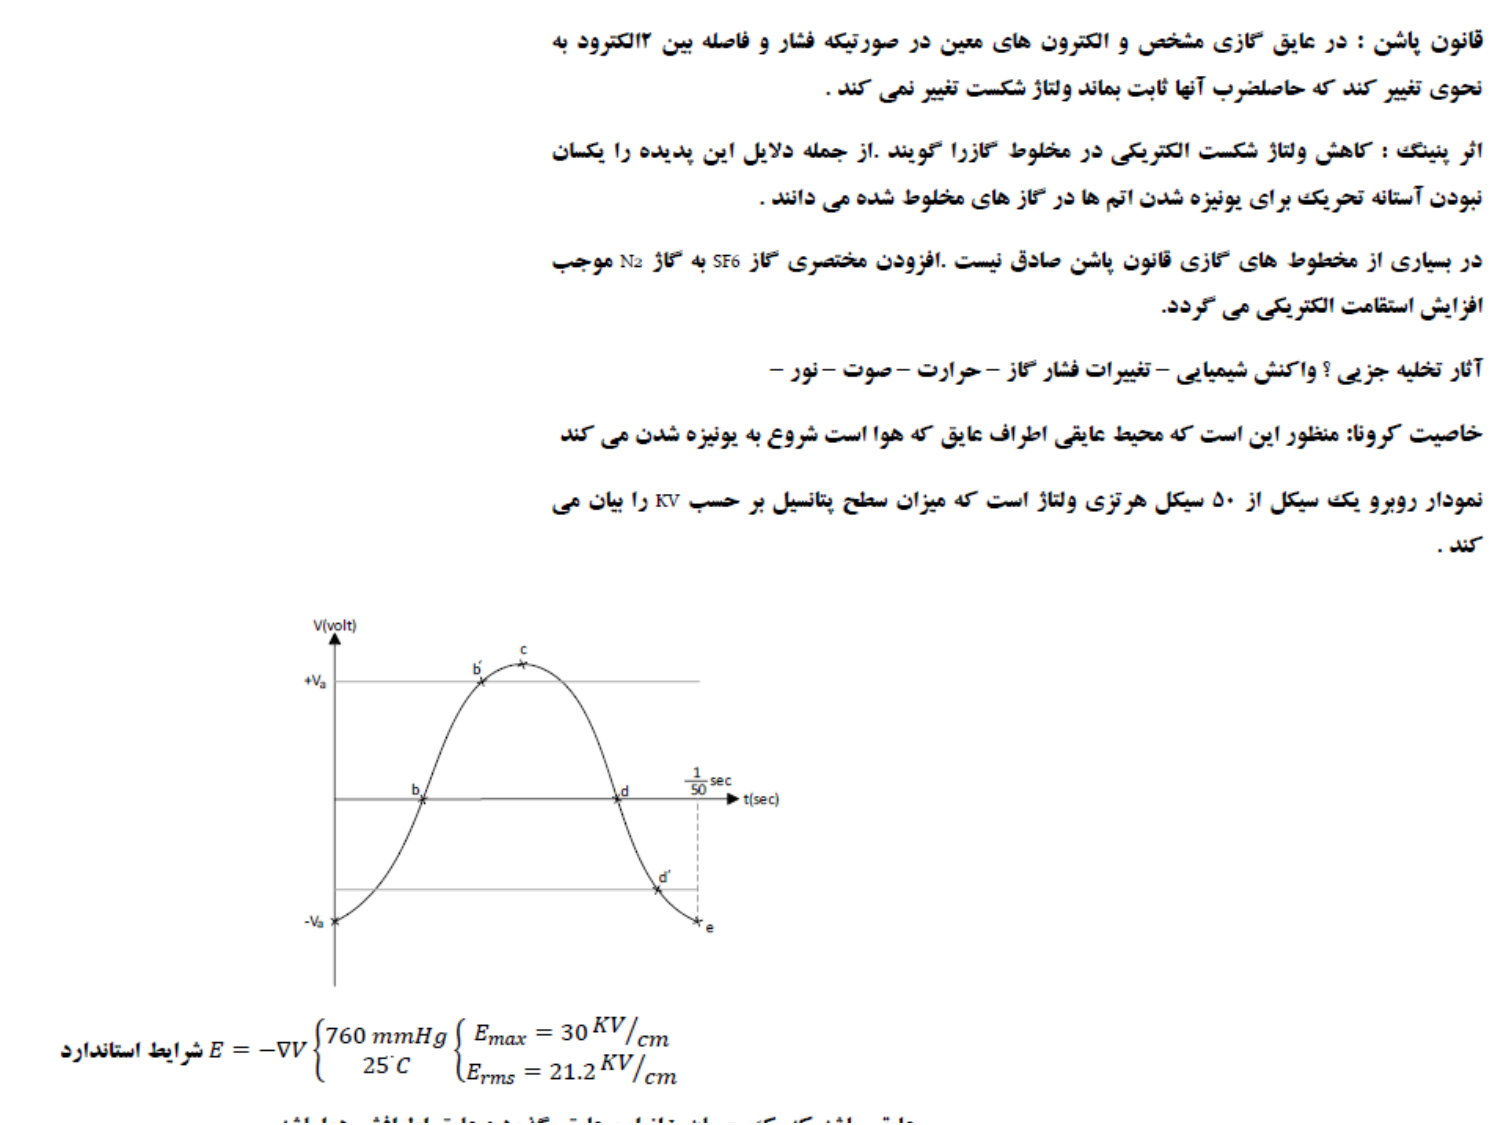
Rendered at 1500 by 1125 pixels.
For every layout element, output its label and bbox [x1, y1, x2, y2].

picture [40, 600, 915, 1124]
picture [539, 28, 1495, 564]
